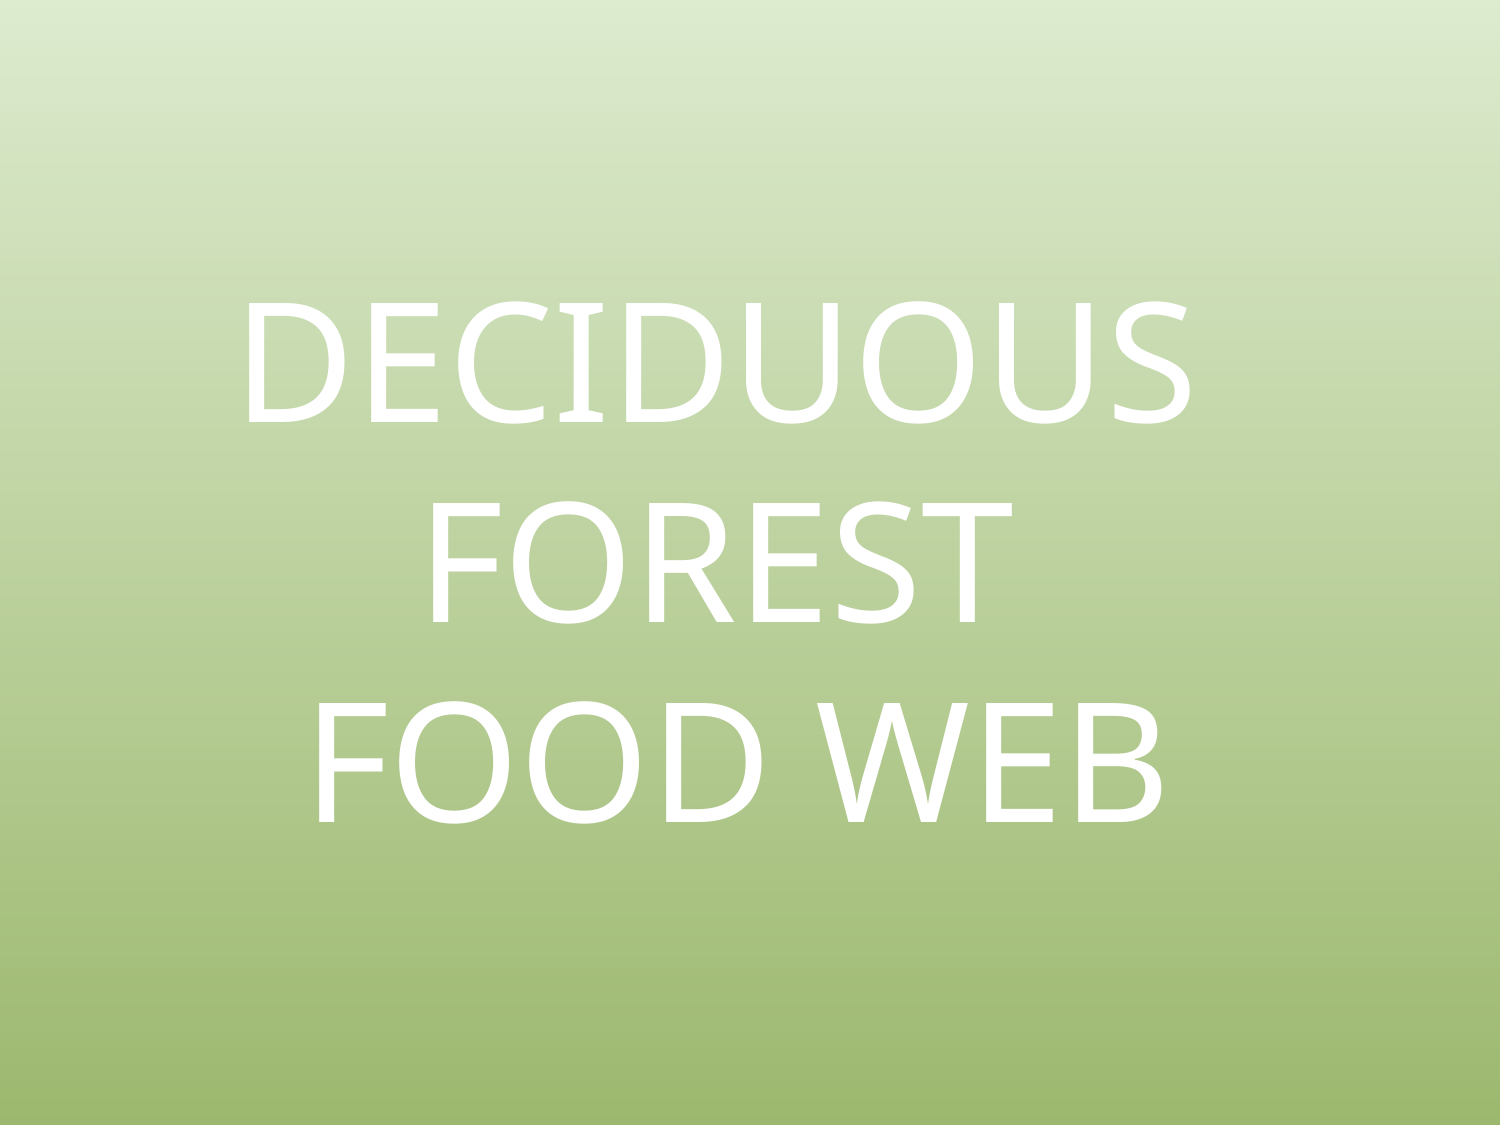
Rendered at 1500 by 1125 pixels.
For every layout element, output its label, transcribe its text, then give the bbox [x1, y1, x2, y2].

title DECIDUOUS FOREST FOOD WEB [62, 462, 1413, 650]
